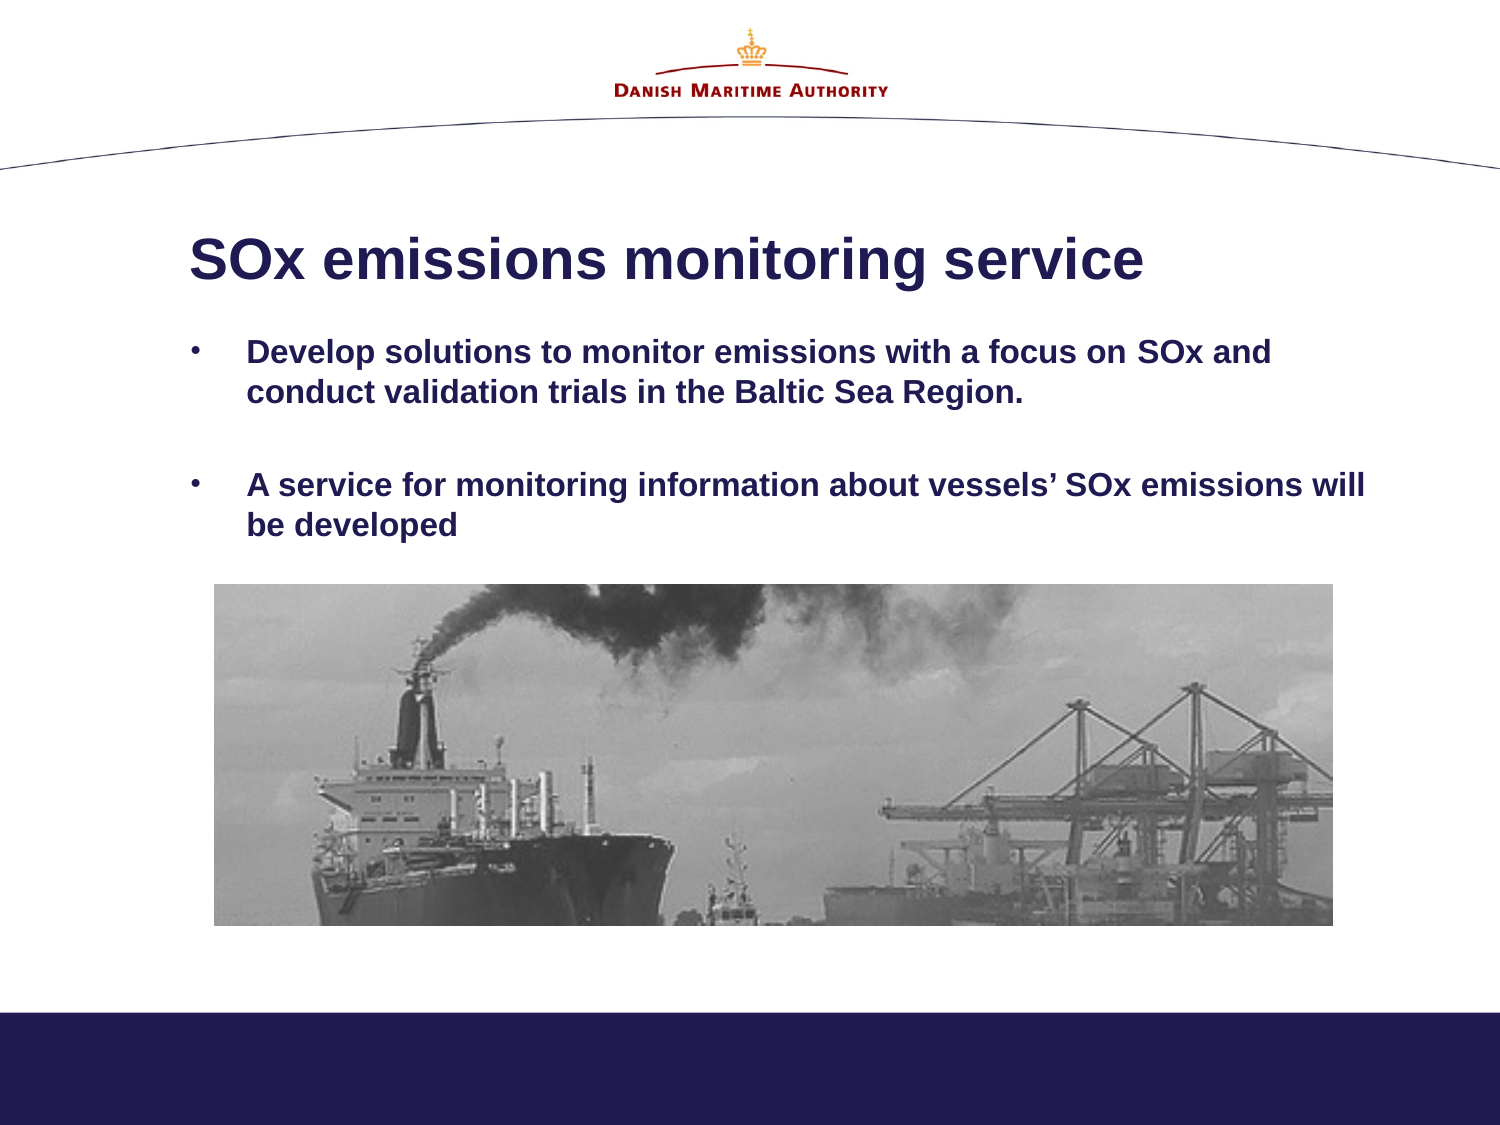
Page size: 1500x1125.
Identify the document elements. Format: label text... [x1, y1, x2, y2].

list Develop solutions to monitor emissions with a focus on SOx and conduct validation trials in the Baltic Sea Region. A service for monitoring information about vessels’ SOx emissions will be developed [174, 322, 1388, 988]
title SOx emissions monitoring service [174, 224, 1388, 288]
picture [214, 584, 1333, 927]
picture [0, 28, 1500, 184]
